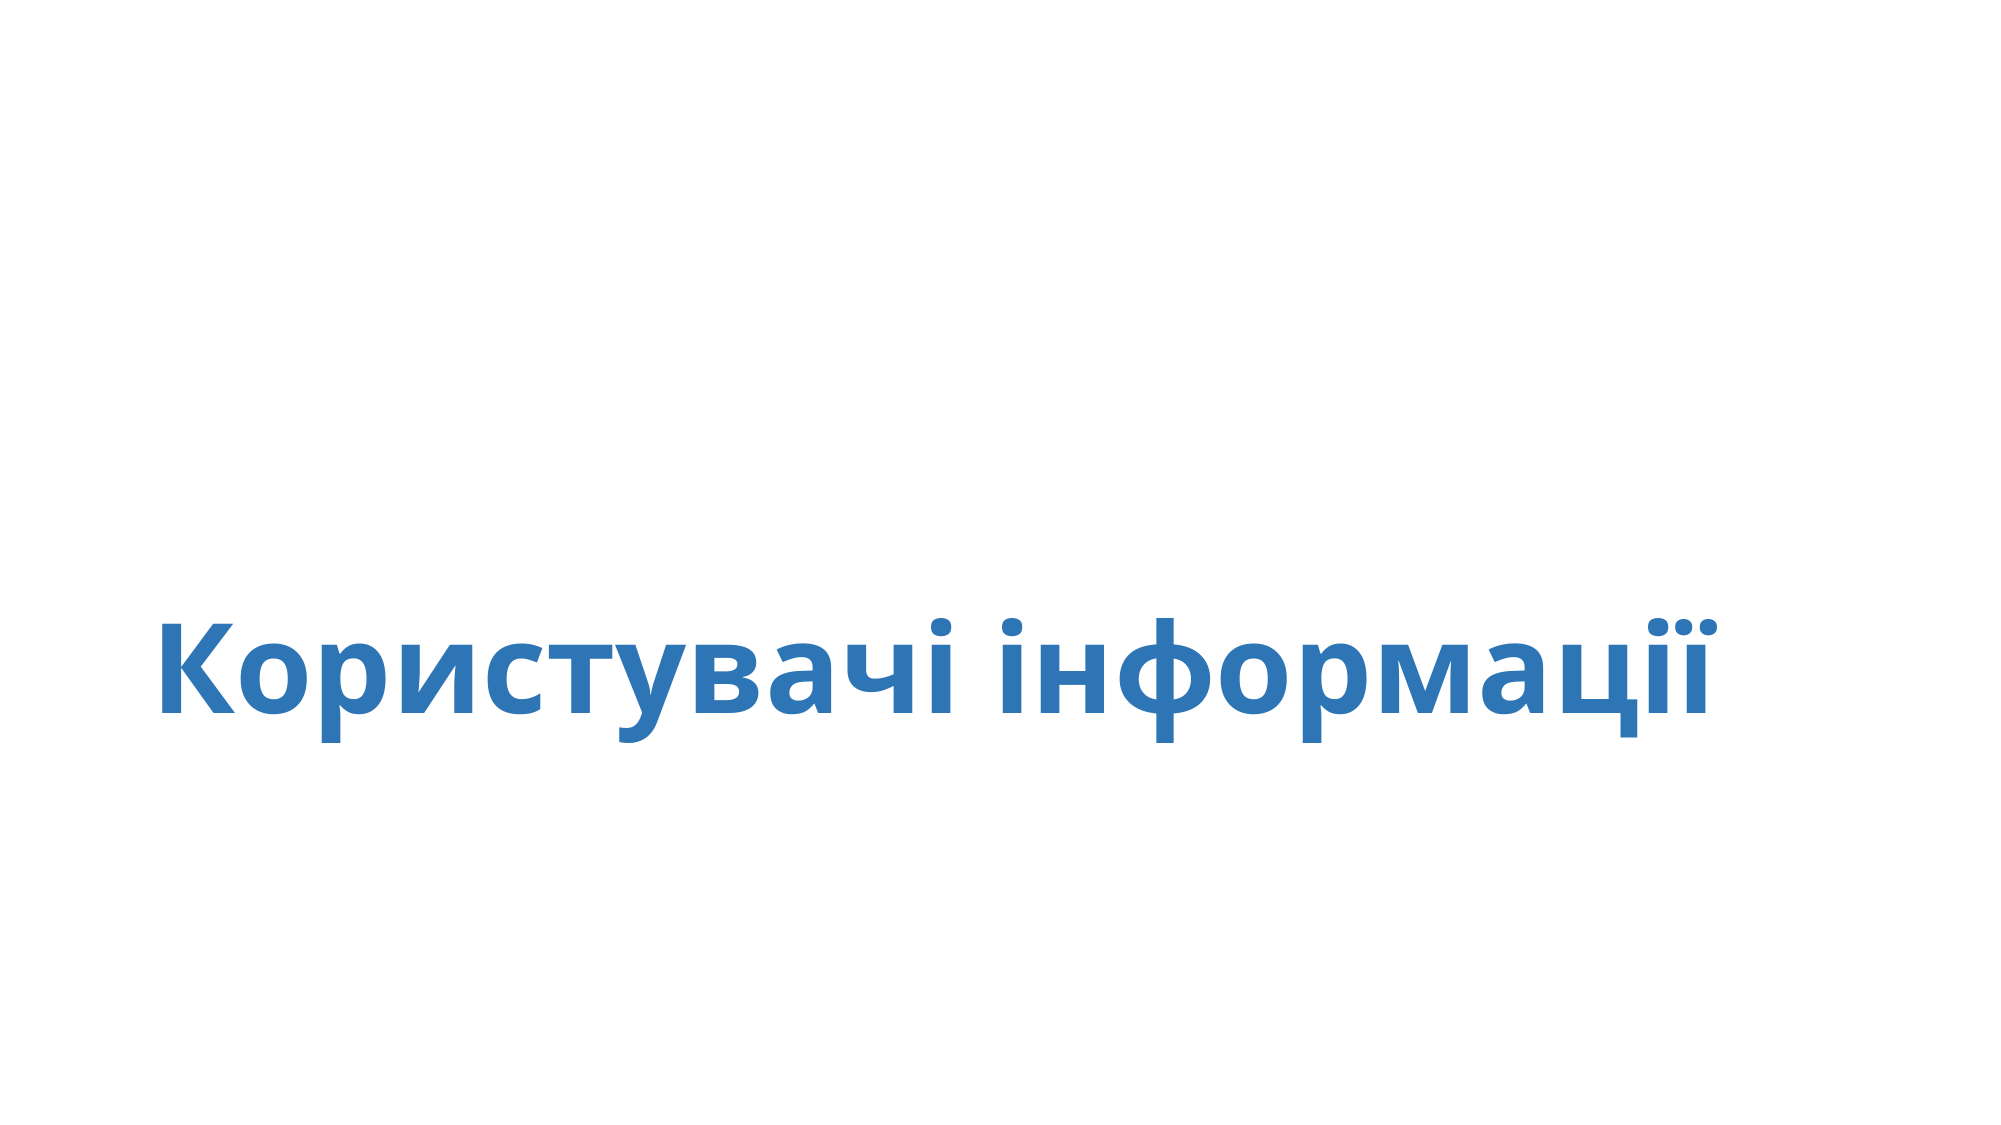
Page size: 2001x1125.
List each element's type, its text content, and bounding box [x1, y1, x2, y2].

title Користувачі інформації [136, 280, 1862, 749]
